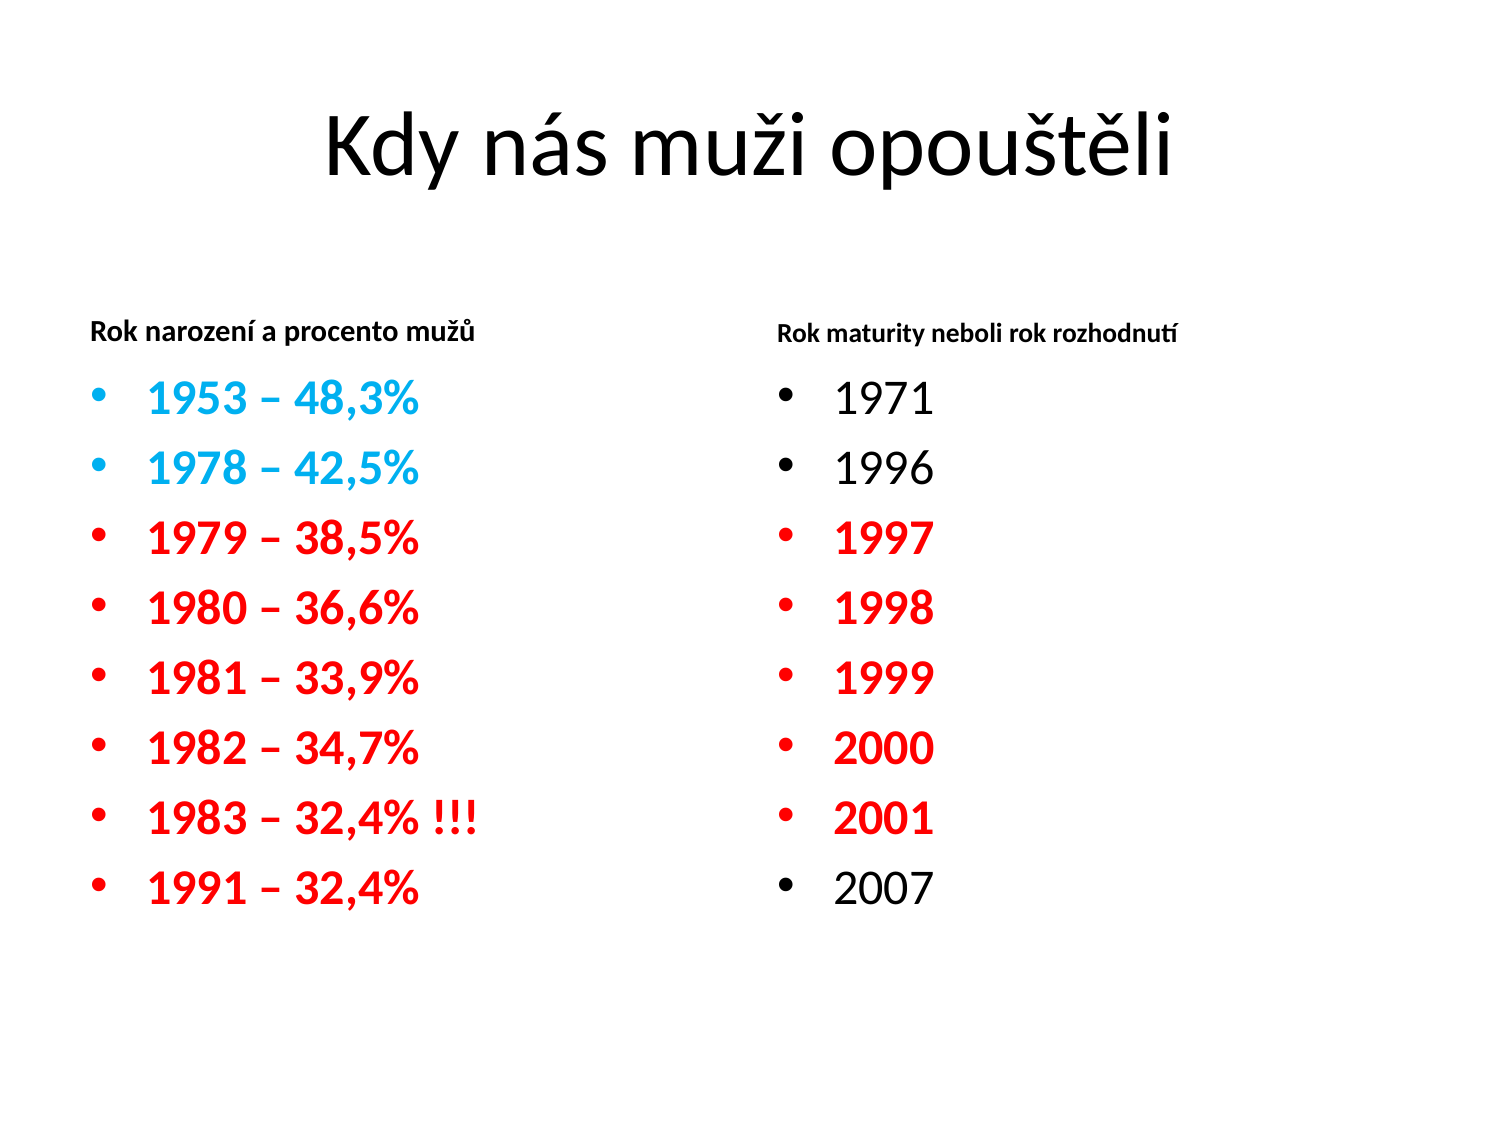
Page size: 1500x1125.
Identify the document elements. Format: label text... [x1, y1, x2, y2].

title Kdy nás muži opouštěli [75, 45, 1425, 233]
list Rok narození a procento mužů [75, 243, 738, 356]
list 1953 – 48,3% 1978 – 42,5% 1979 – 38,5% 1980 – 36,6% 1981 – 33,9% 1982 – 34,7% 1983 – 32,4% !!! 1991 – 32,4% [75, 356, 738, 1005]
list 1971 1996 1997 1998 1999 2000 2001 2007 [761, 356, 1425, 1005]
list Rok maturity neboli rok rozhodnutí [761, 251, 1425, 356]
